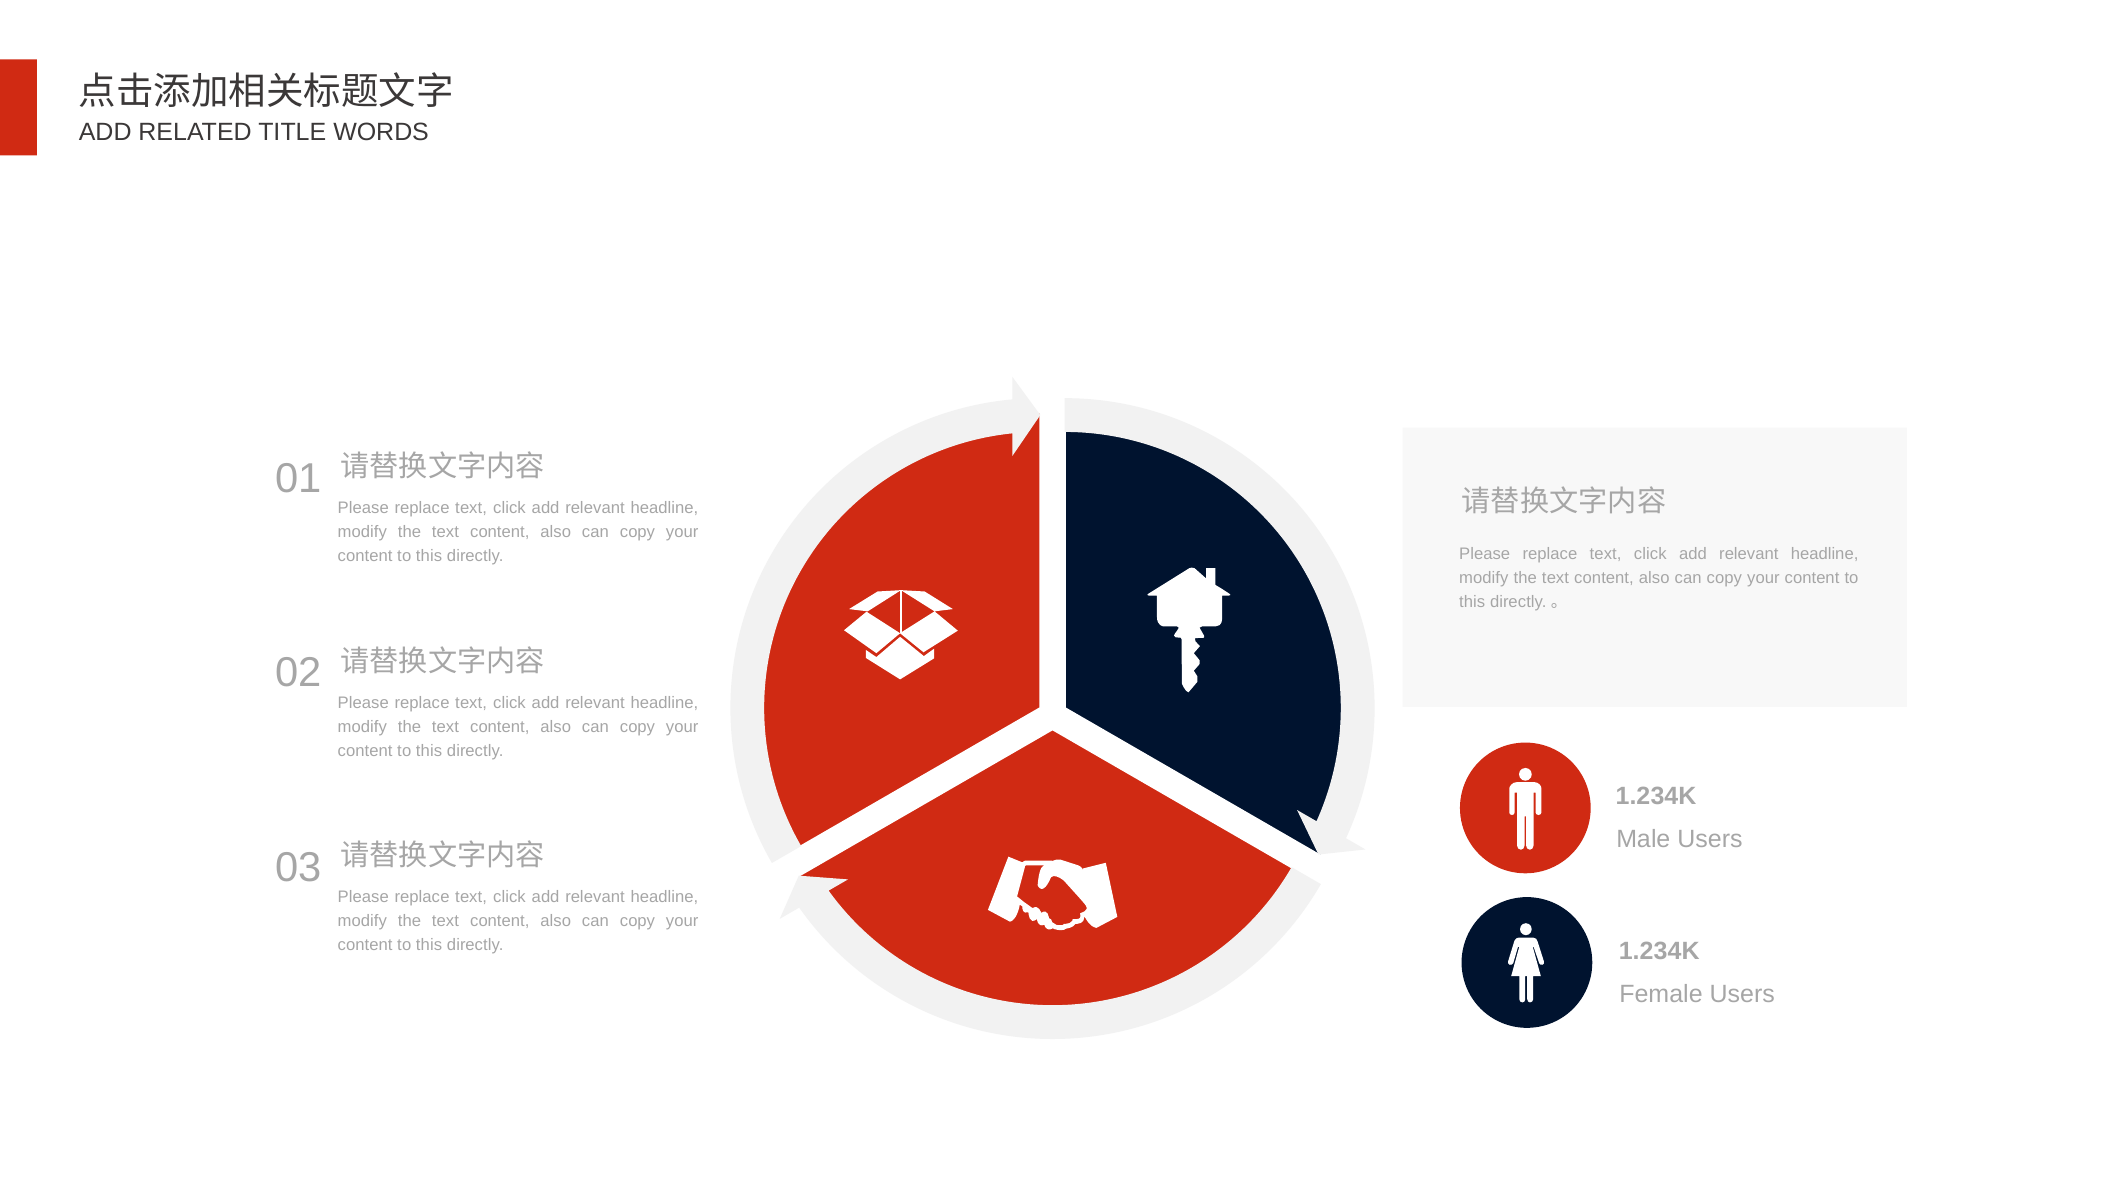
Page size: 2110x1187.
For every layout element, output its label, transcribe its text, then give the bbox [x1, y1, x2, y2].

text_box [1402, 427, 1907, 707]
text_box Female Users [1604, 963, 1791, 1015]
text_box Male Users [1601, 809, 1758, 861]
text_box 03 [260, 822, 322, 897]
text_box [322, 822, 707, 961]
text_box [322, 627, 707, 766]
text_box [844, 590, 958, 680]
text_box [1459, 742, 1591, 874]
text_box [322, 433, 707, 572]
text_box 02 [260, 627, 322, 703]
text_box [707, 375, 1398, 1062]
text_box 1.234K [1603, 920, 1715, 972]
text_box 01 [260, 433, 322, 509]
text_box 点击添加相关标题文字 [62, 59, 470, 121]
text_box 1.234K [1600, 766, 1712, 817]
text_box ADD RELATED TITLE WORDS [62, 107, 446, 154]
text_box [1461, 897, 1593, 1028]
